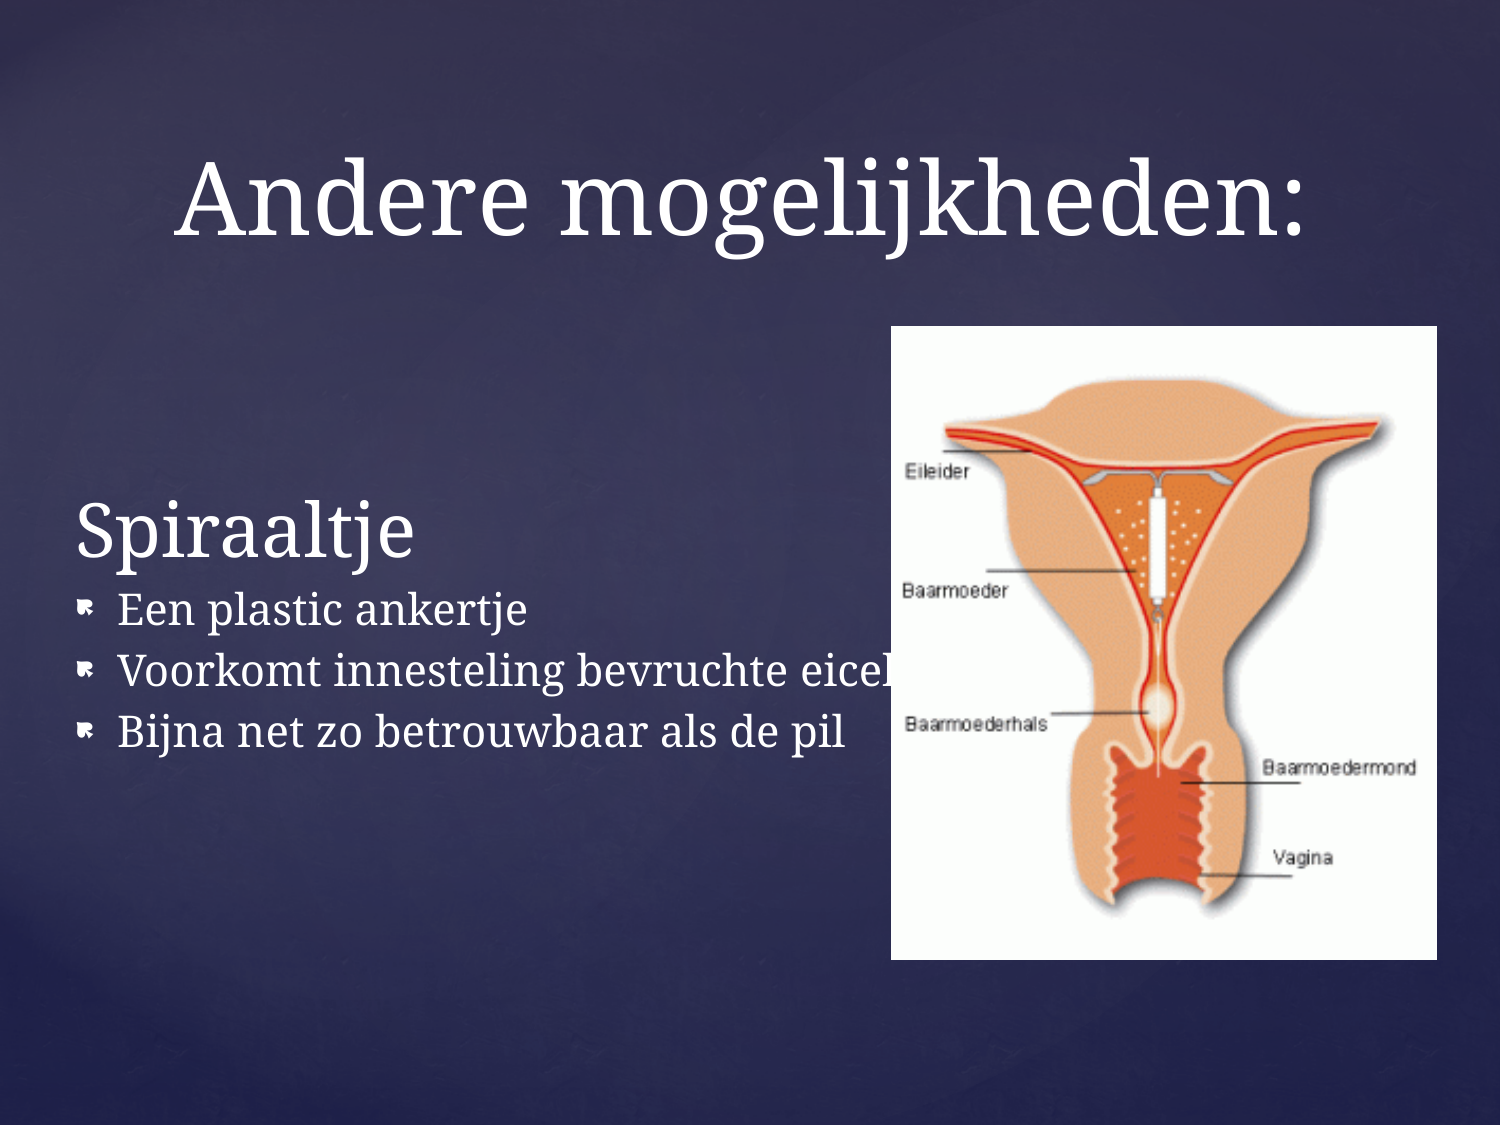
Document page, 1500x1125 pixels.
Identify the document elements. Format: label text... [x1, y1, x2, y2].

picture [891, 325, 1438, 961]
title Andere mogelijkheden: [159, 113, 1397, 264]
list Spiraaltje Een plastic ankertje Voorkomt innesteling bevruchte eicel Bijna net zo betrouwbaar als de pil [57, 319, 1058, 920]
